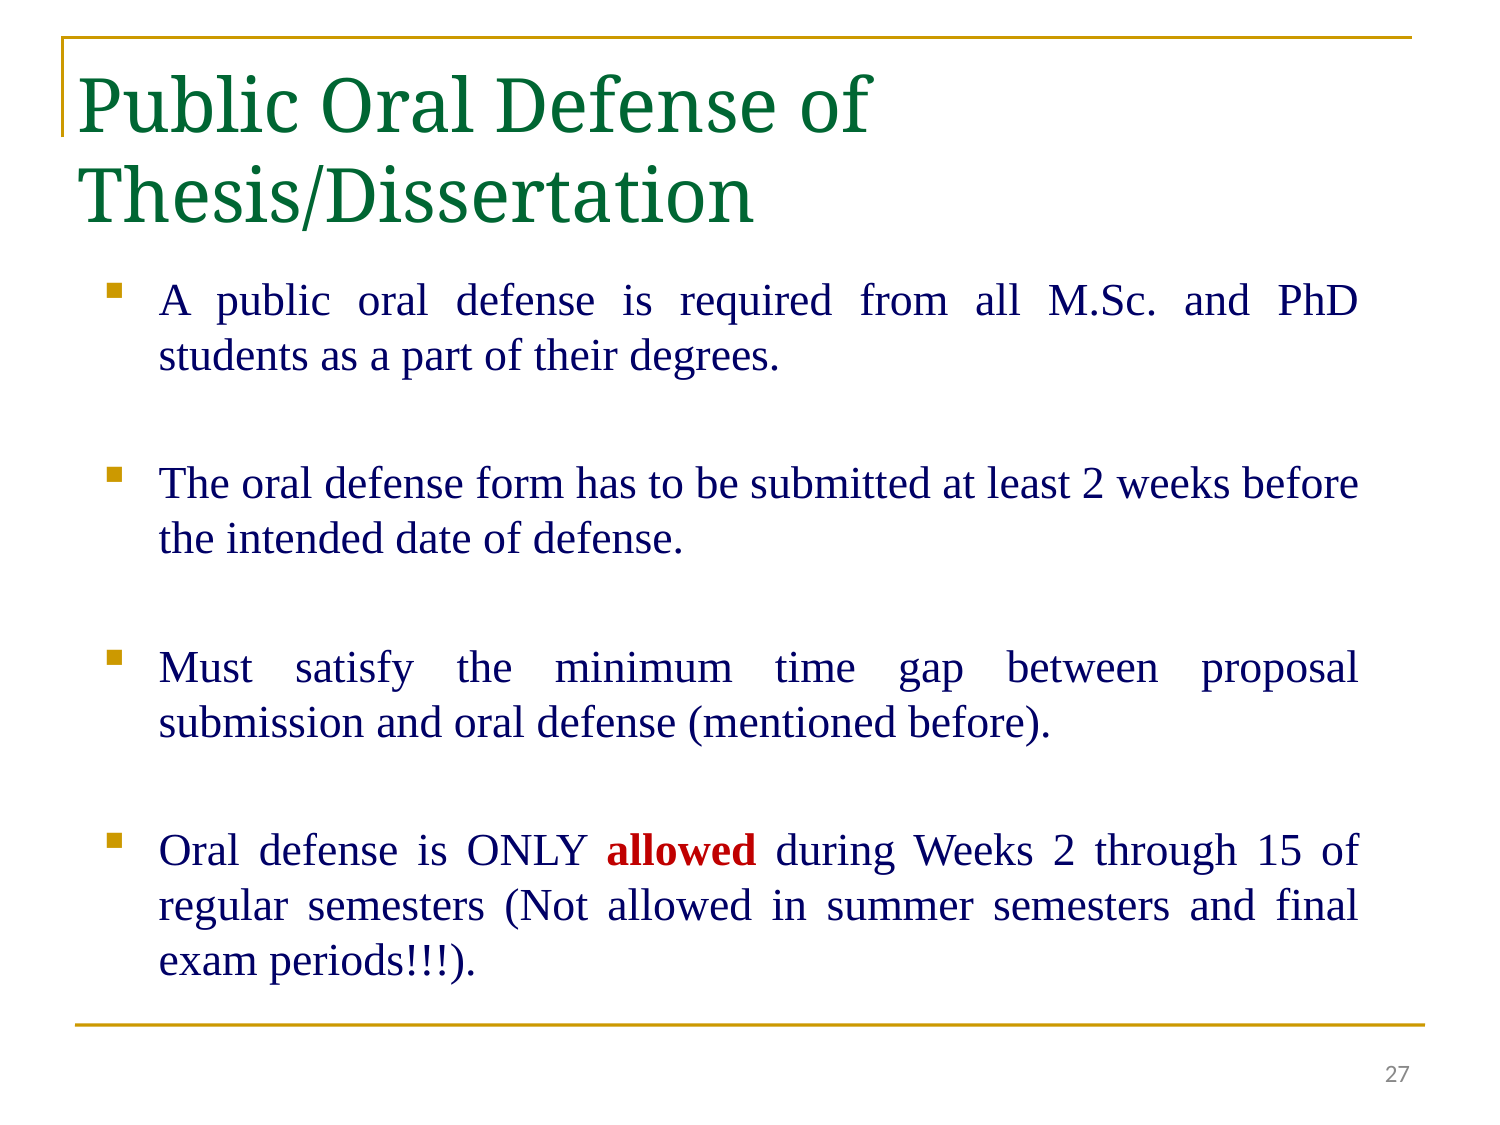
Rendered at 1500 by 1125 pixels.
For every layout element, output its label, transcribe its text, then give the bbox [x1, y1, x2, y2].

text_box Public Oral Defense of Thesis/Dissertation [62, 49, 1500, 188]
text_box 27 [1074, 1042, 1425, 1103]
text_box A public oral defense is required from all M.Sc. and PhD students as a part of their degrees. The oral defense form has to be submitted at least 2 weeks before the intended date of defense. Must satisfy the minimum time gap between proposal submission and oral defense (mentioned before). Oral defense is ONLY allowed during Weeks 2 through 15 of regular semesters (Not allowed in summer semesters and final exam periods!!!). [87, 262, 1375, 1018]
